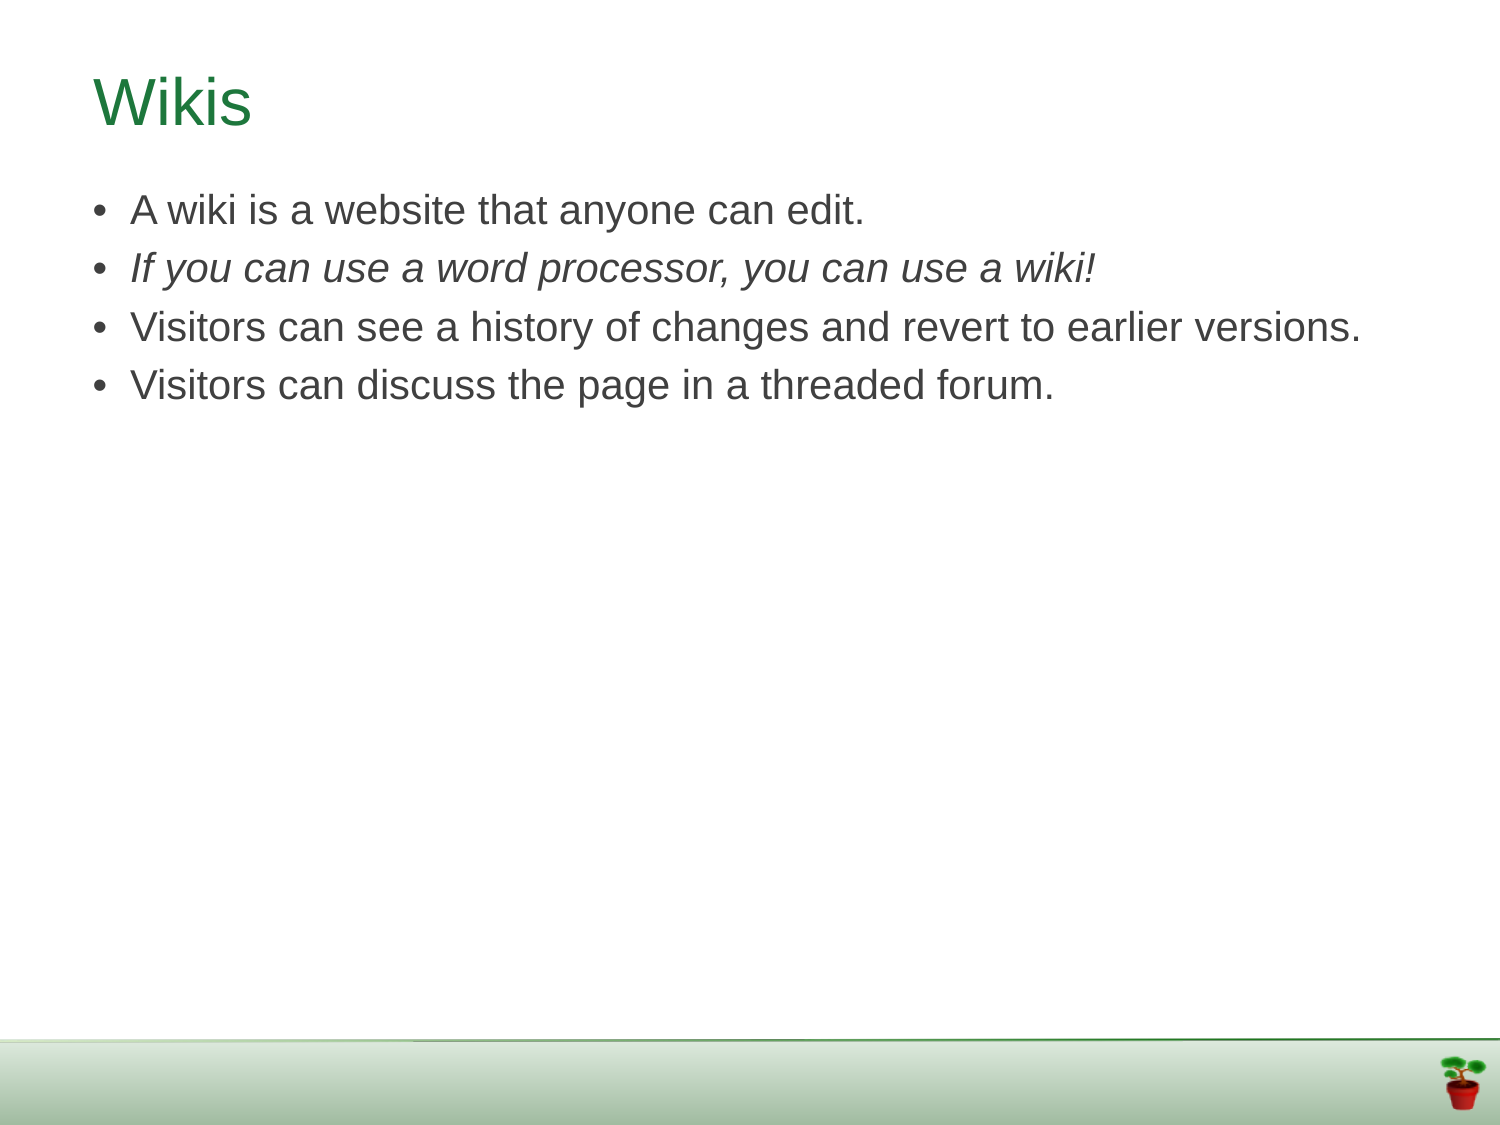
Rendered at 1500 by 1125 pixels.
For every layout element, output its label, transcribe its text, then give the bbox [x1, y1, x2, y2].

picture [0, 1037, 1500, 1044]
picture [1439, 1048, 1489, 1120]
text_box Wikis [78, 51, 1441, 167]
text_box • A wiki is a website that anyone can edit. • If you can use a word processor, you can use a wiki! • Visitors can see a history of changes and revert to earlier versions. • Visitors can discuss the page in a threaded forum. [74, 174, 1425, 918]
